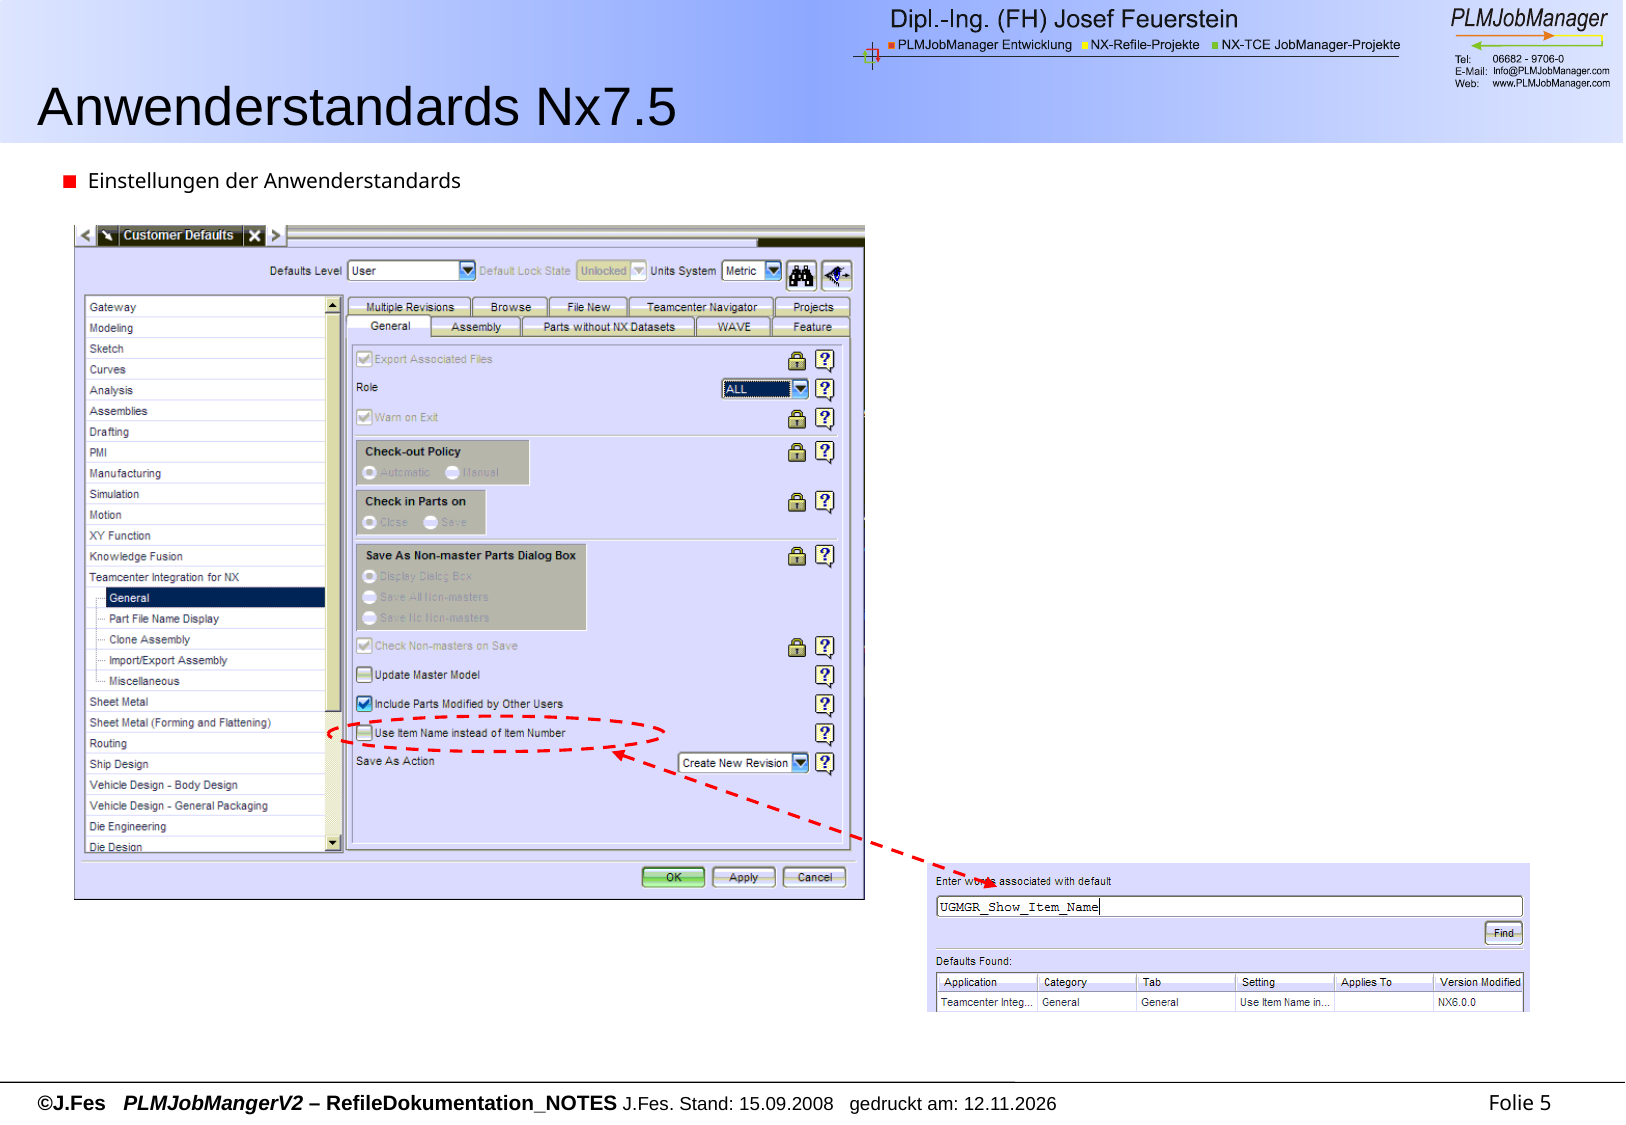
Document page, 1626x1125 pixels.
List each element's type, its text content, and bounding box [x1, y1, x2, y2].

list Einstellungen der Anwenderstandards [44, 167, 1623, 197]
picture [60, 172, 76, 188]
title Anwenderstandards Nx7.5 [21, 64, 1439, 143]
picture [73, 225, 865, 900]
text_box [736, 626, 873, 1012]
slide_number Folie 5 [1228, 1081, 1568, 1125]
picture [926, 863, 1530, 1012]
